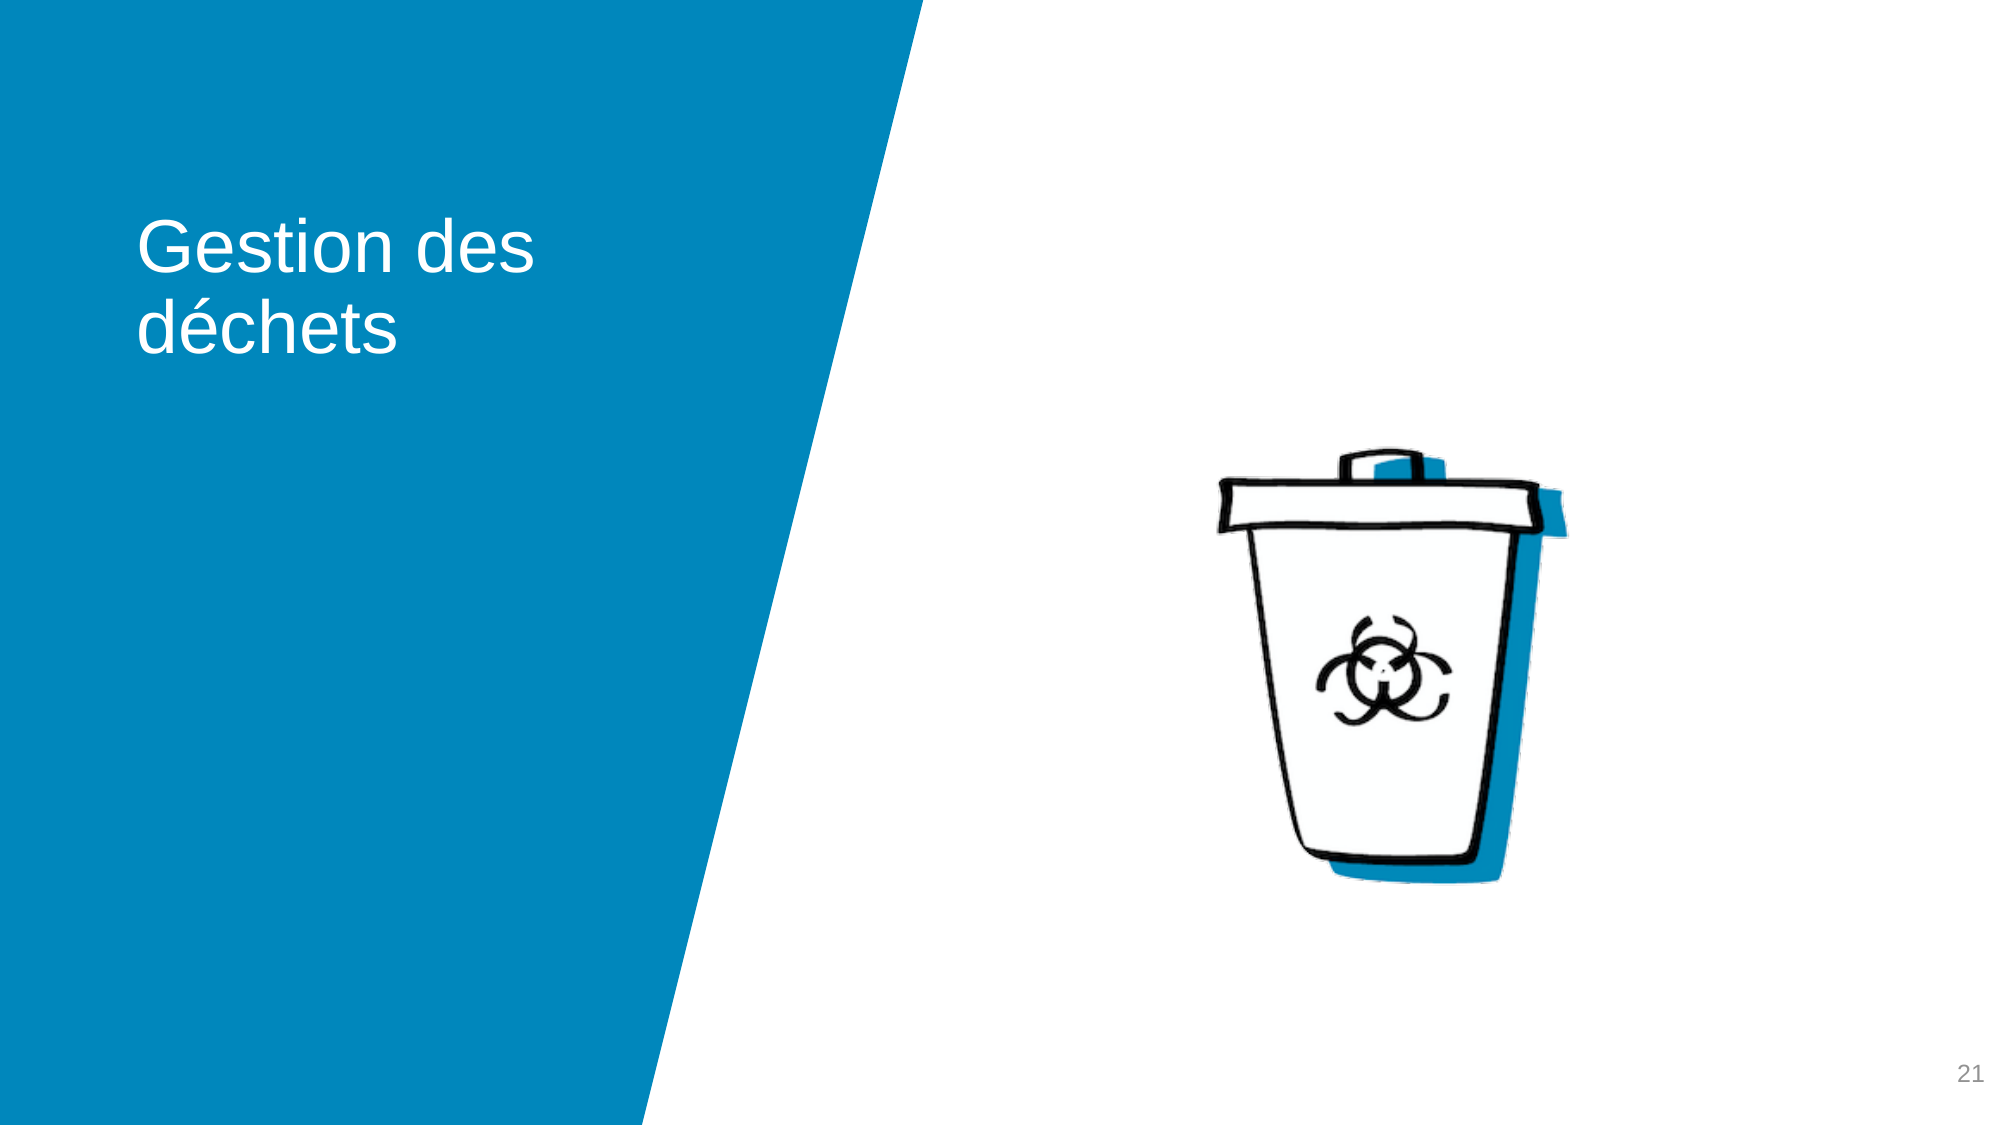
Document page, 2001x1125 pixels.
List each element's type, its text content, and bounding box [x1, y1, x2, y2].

title Gestion des déchets [136, 0, 775, 371]
slide_number 21 [1550, 1042, 2000, 1103]
picture [1126, 368, 1826, 1010]
